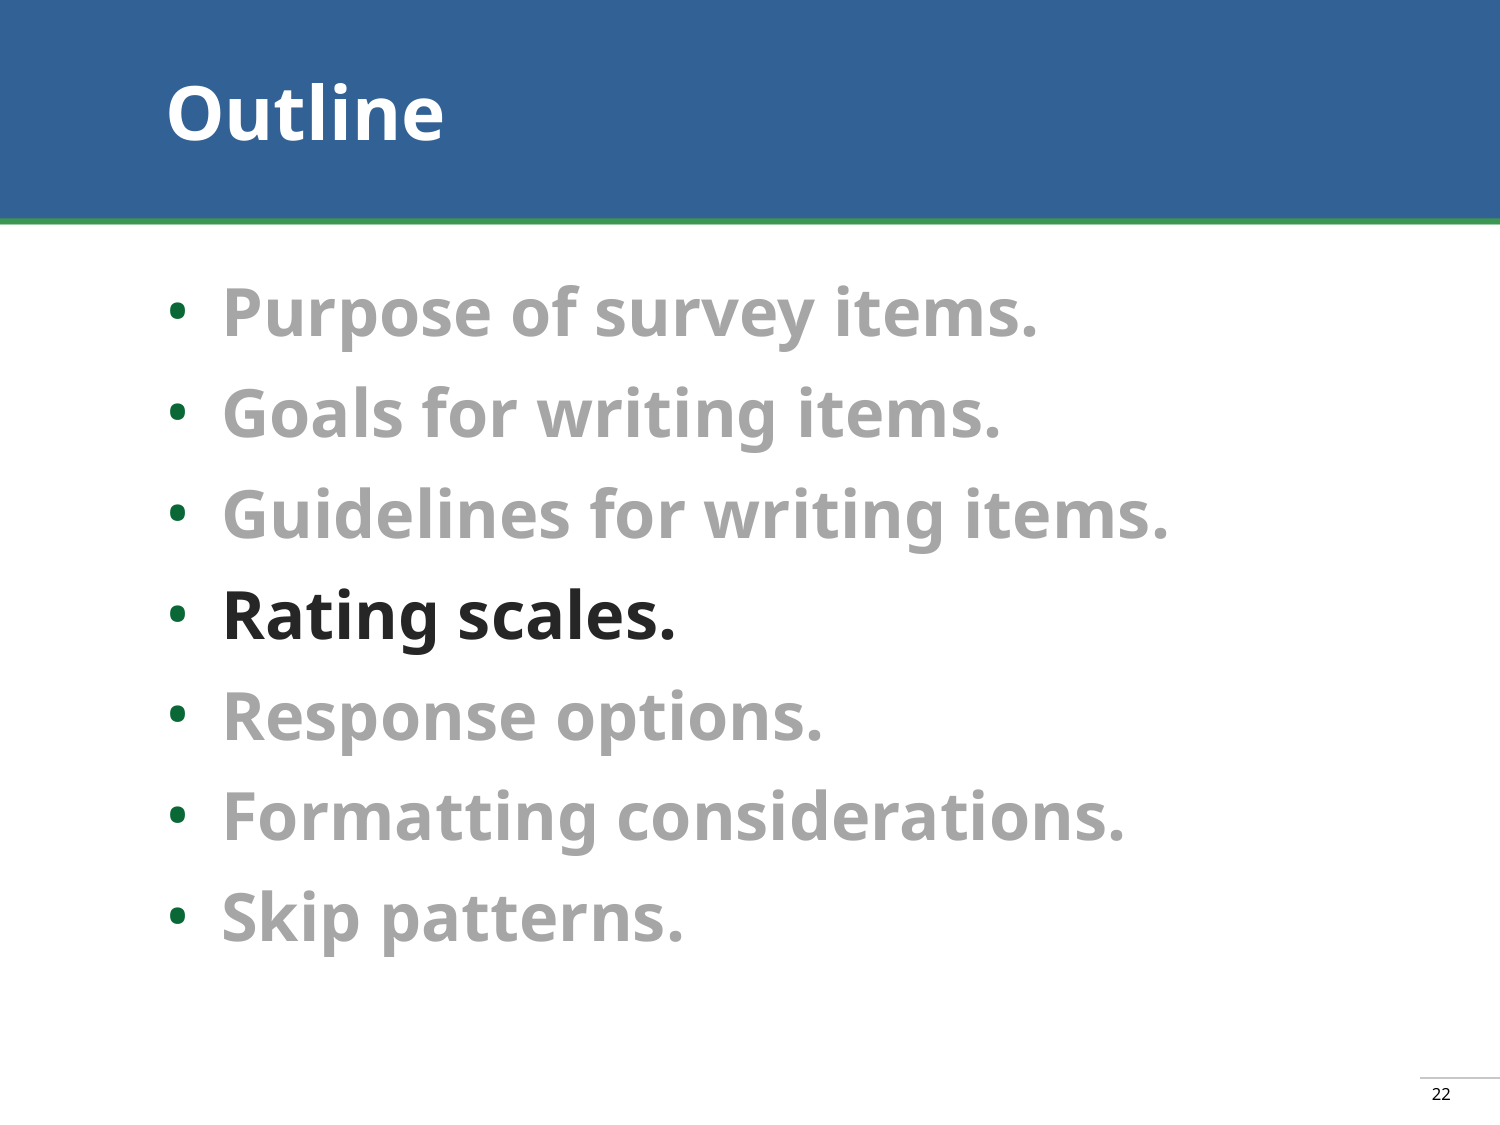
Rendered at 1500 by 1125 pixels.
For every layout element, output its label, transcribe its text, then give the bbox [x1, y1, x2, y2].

title Outline [150, 0, 1350, 221]
list Purpose of survey items. Goals for writing items. Guidelines for writing items. Rating scales. Response options. Formatting considerations. Skip patterns. [150, 262, 1350, 1005]
slide_number 22 [1431, 1085, 1458, 1106]
picture [0, 0, 1500, 1125]
